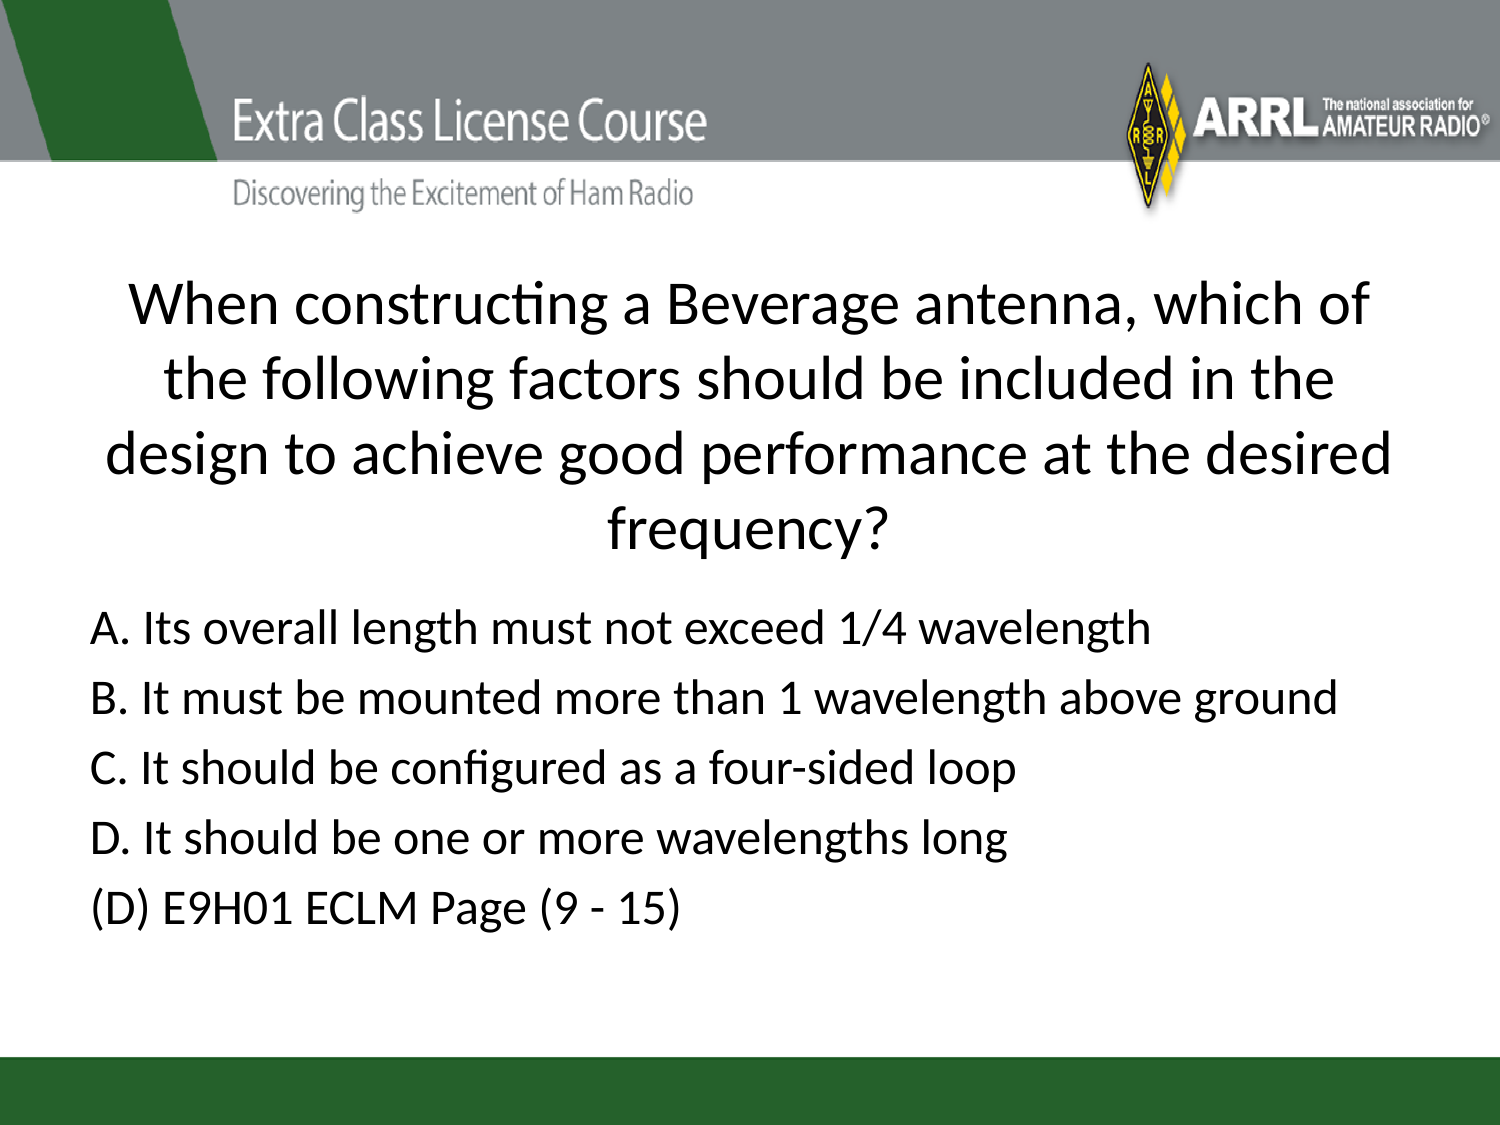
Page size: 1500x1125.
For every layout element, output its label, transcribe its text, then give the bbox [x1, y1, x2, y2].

picture [0, 0, 1500, 1125]
list A. Its overall length must not exceed 1/4 wavelength B. It must be mounted more than 1 wavelength above ground C. It should be configured as a four-sided loop D. It should be one or more wavelengths long (D) E9H01 ECLM Page (9 - 15) [75, 587, 1425, 988]
title When constructing a Beverage antenna, which of the following factors should be included in the design to achieve good performance at the desired frequency? [75, 254, 1425, 435]
